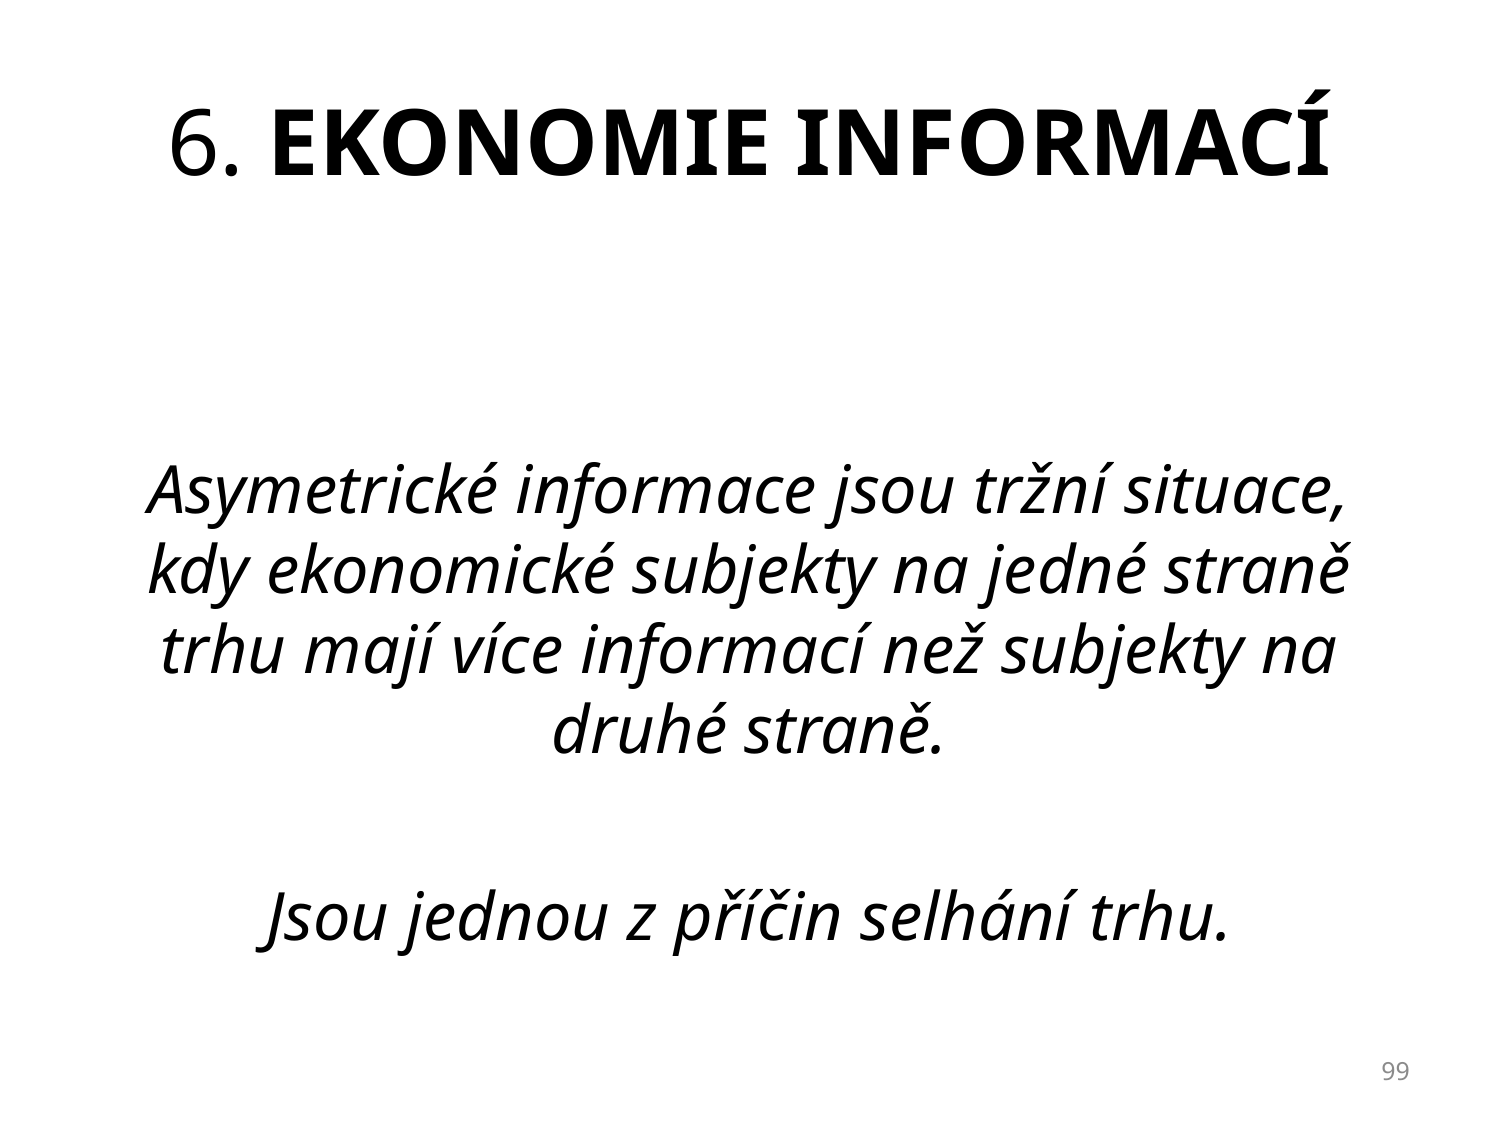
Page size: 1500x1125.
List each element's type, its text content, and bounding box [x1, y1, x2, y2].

slide_number 99 [1074, 1042, 1425, 1103]
list Asymetrické informace jsou tržní situace, kdy ekonomické subjekty na jedné straně trhu mají více informací než subjekty na druhé straně. Jsou jednou z příčin selhání trhu. [75, 262, 1425, 1005]
title 6. Ekonomie informací [75, 45, 1425, 233]
